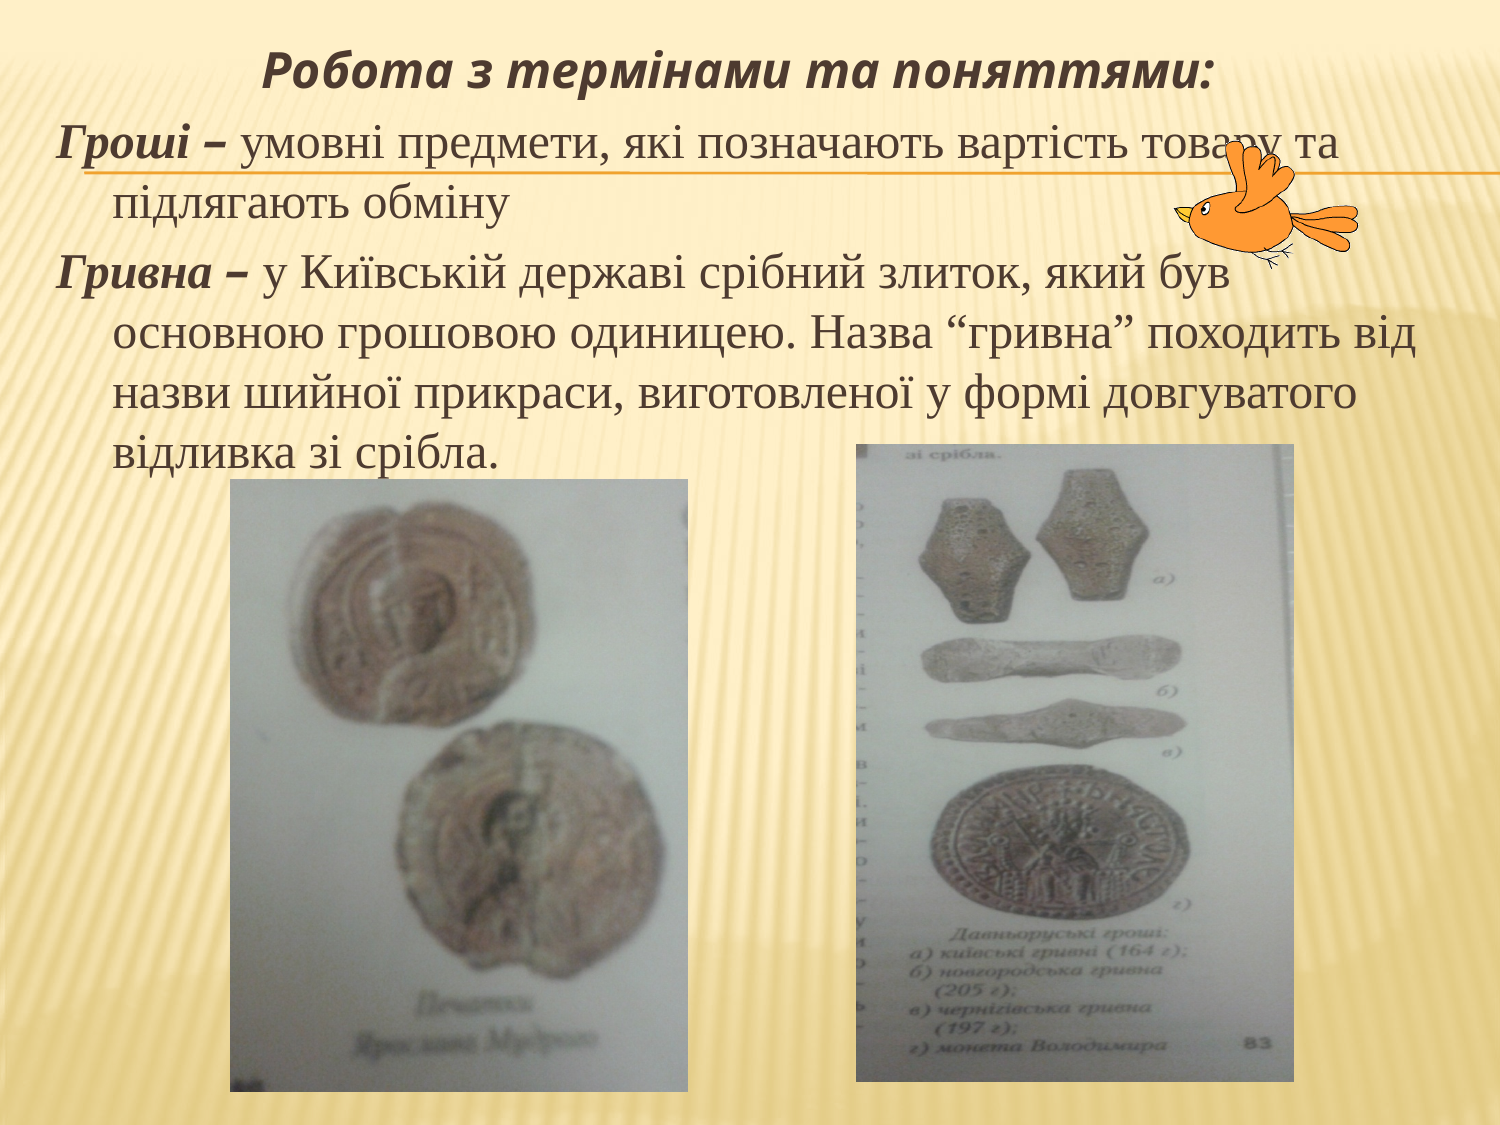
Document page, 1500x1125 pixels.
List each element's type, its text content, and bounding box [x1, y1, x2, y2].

picture [1115, 66, 1399, 349]
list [229, 479, 689, 1093]
list Робота з термінами та поняттями: Гроші – умовні предмети, які позначають вартість товару та підлягають обміну Гривна – у Київській державі срібний злиток, який був основною грошовою одиницею. Назва “гривна” походить від назви шийної прикраси, виготовленої у формі довгуватого відливка зі срібла. [41, 30, 1436, 806]
picture [855, 444, 1294, 1082]
